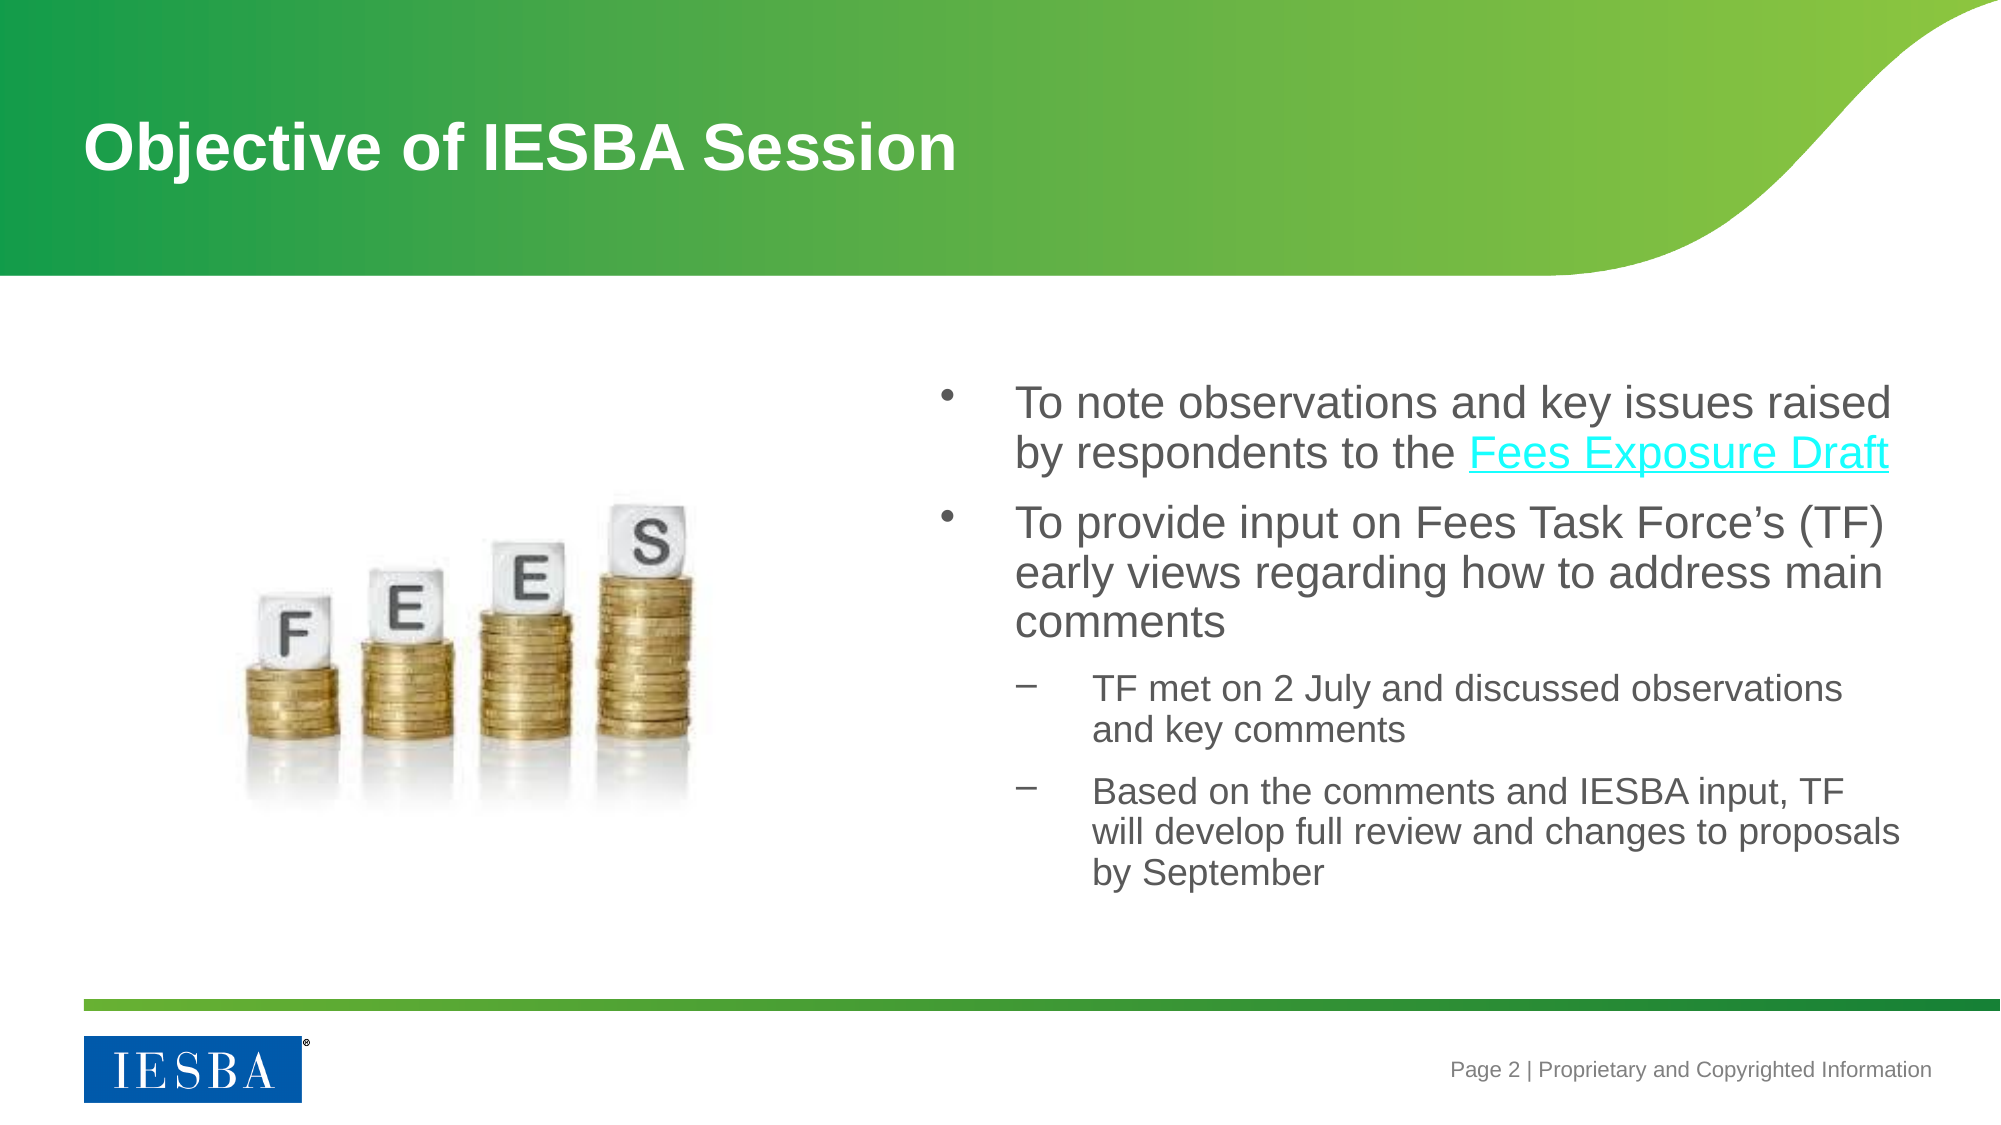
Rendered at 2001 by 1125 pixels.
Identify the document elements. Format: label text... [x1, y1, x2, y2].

picture [84, 1036, 310, 1103]
picture [187, 474, 752, 847]
title Objective of IESBA Session [83, 99, 1734, 188]
list To note observations and key issues raised by respondents to the Fees Exposure Draft To provide input on Fees Task Force’s (TF) early views regarding how to address main comments TF met on 2 July and discussed observations and key comments Based on the comments and IESBA input, TF will develop full review and changes to proposals by September [924, 295, 1917, 967]
picture [0, 0, 2000, 276]
